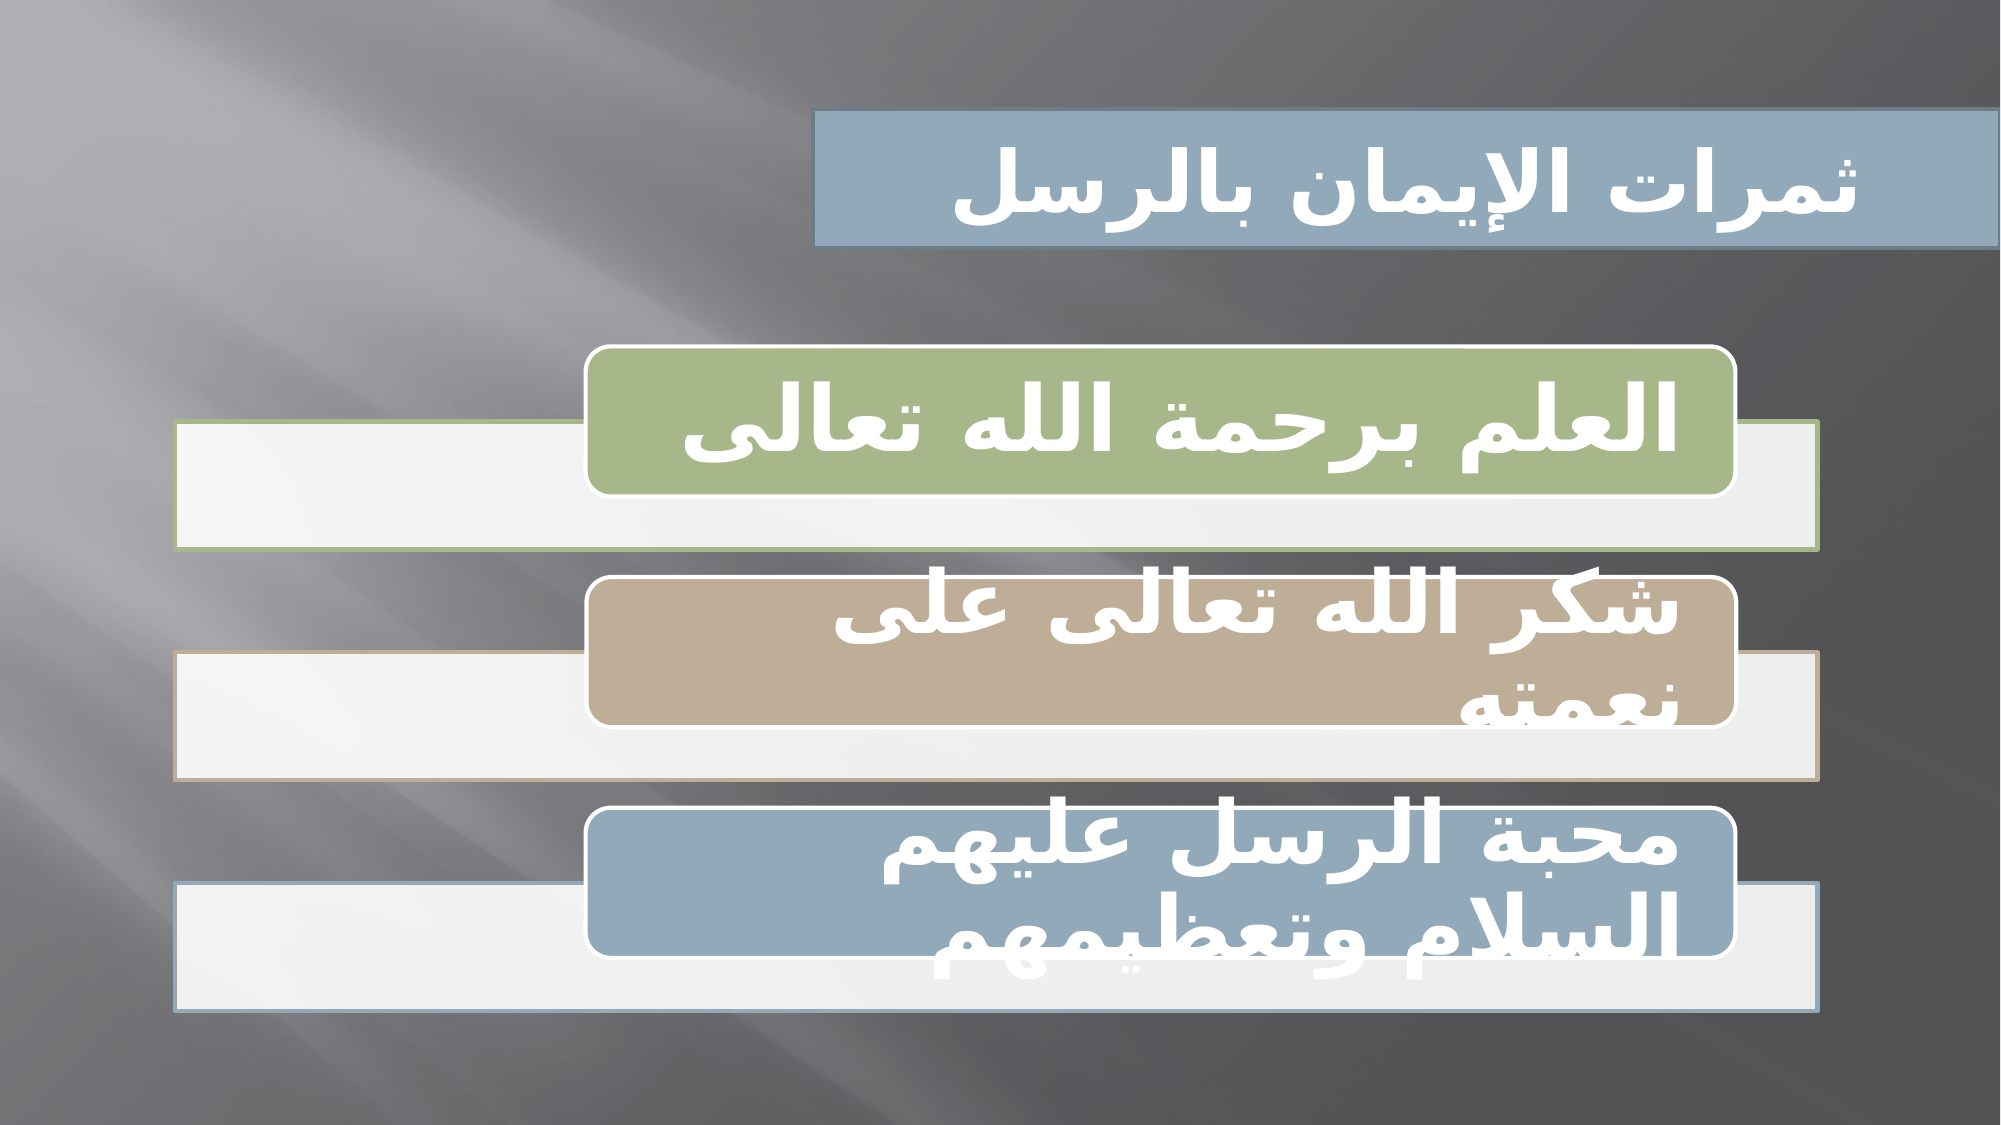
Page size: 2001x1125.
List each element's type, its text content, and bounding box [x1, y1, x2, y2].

title ثمرات الإيمان بالرسل [811, 107, 2000, 250]
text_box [174, 344, 1818, 1013]
